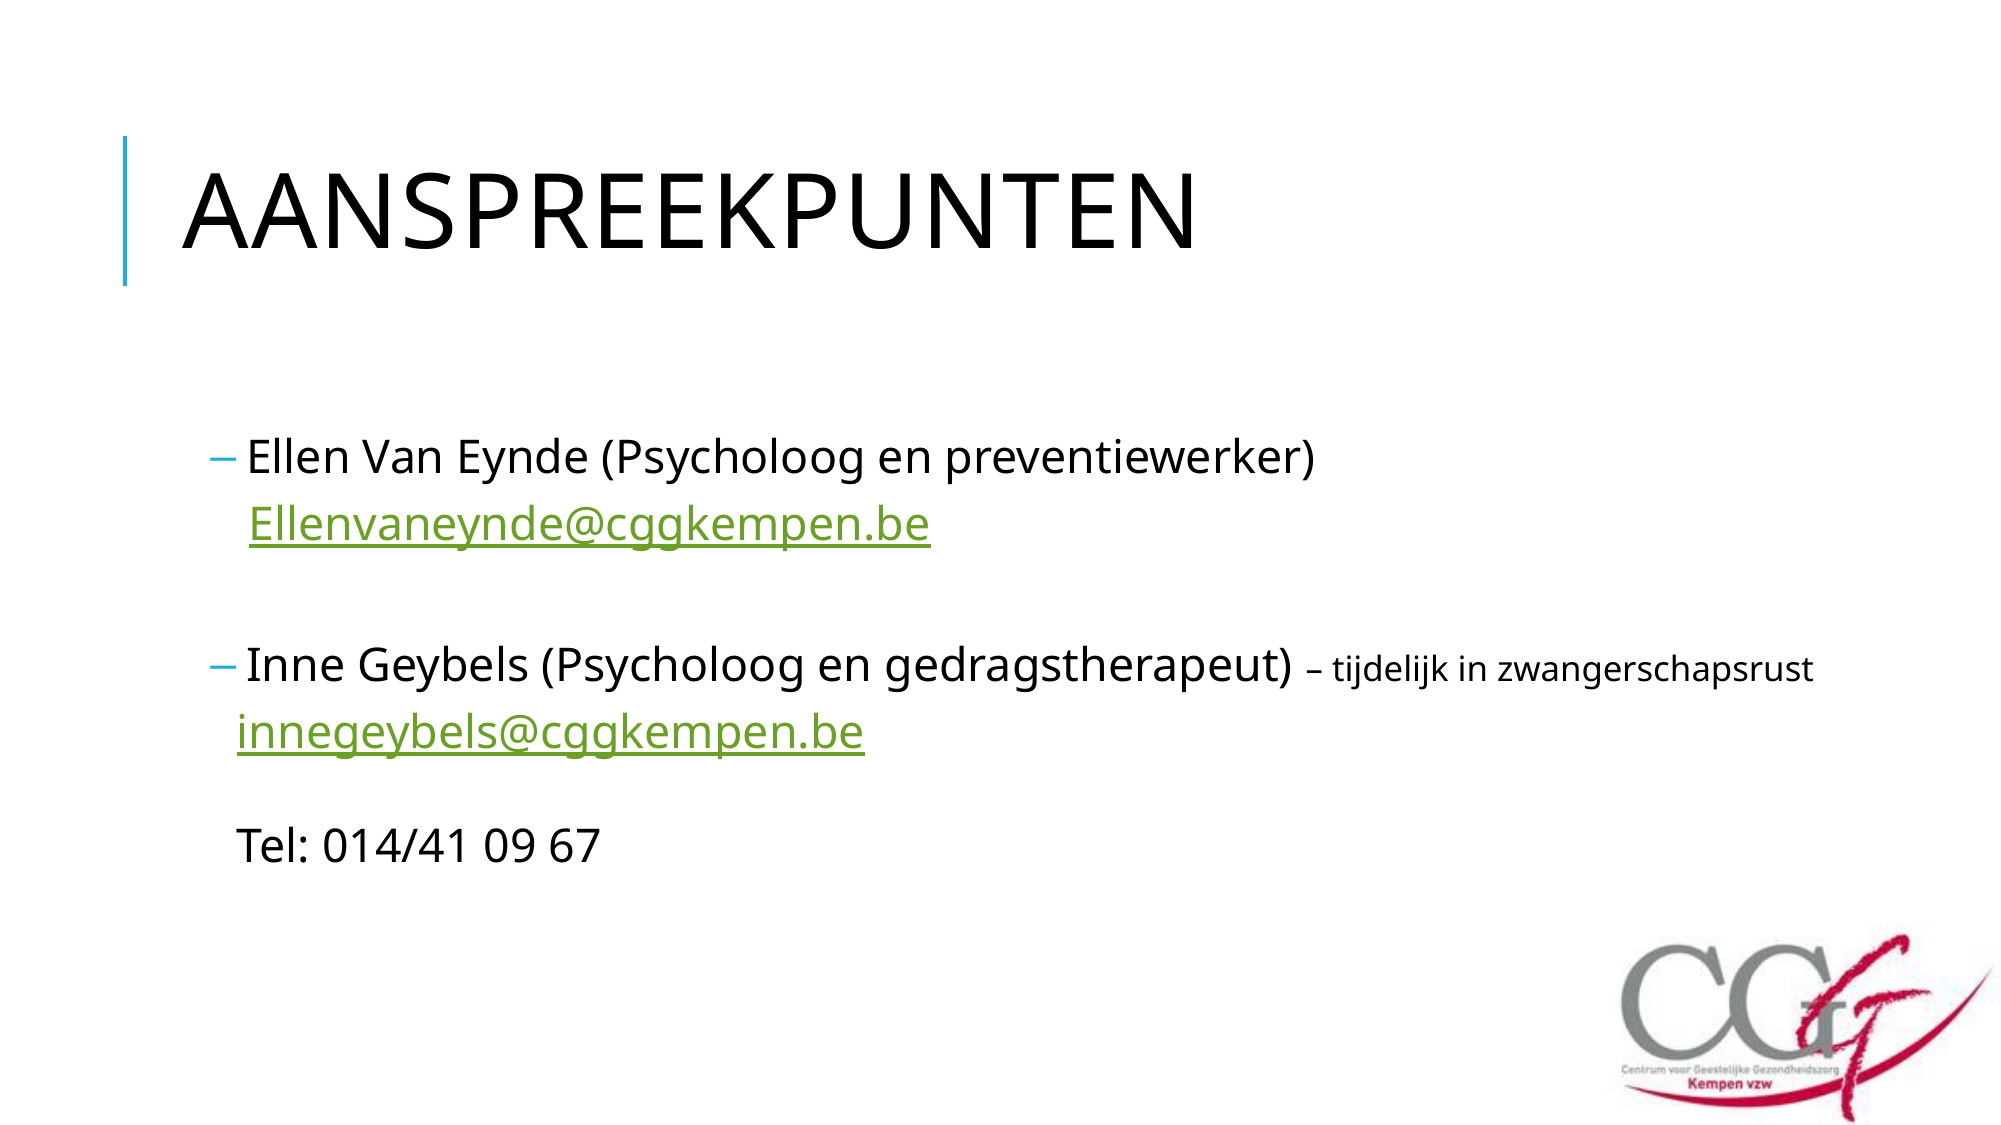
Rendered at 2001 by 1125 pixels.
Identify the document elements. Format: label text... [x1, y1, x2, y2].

picture [1609, 924, 2000, 1125]
list Ellen Van Eynde (Psycholoog en preventiewerker) Ellenvaneynde@cggkempen.be Inne Geybels (Psycholoog en gedragstherapeut) – tijdelijk in zwangerschapsrust innegeybels@cggkempen.be Tel: 014/41 09 67 [183, 358, 1824, 891]
title Aanspreekpunten [168, 96, 1763, 342]
